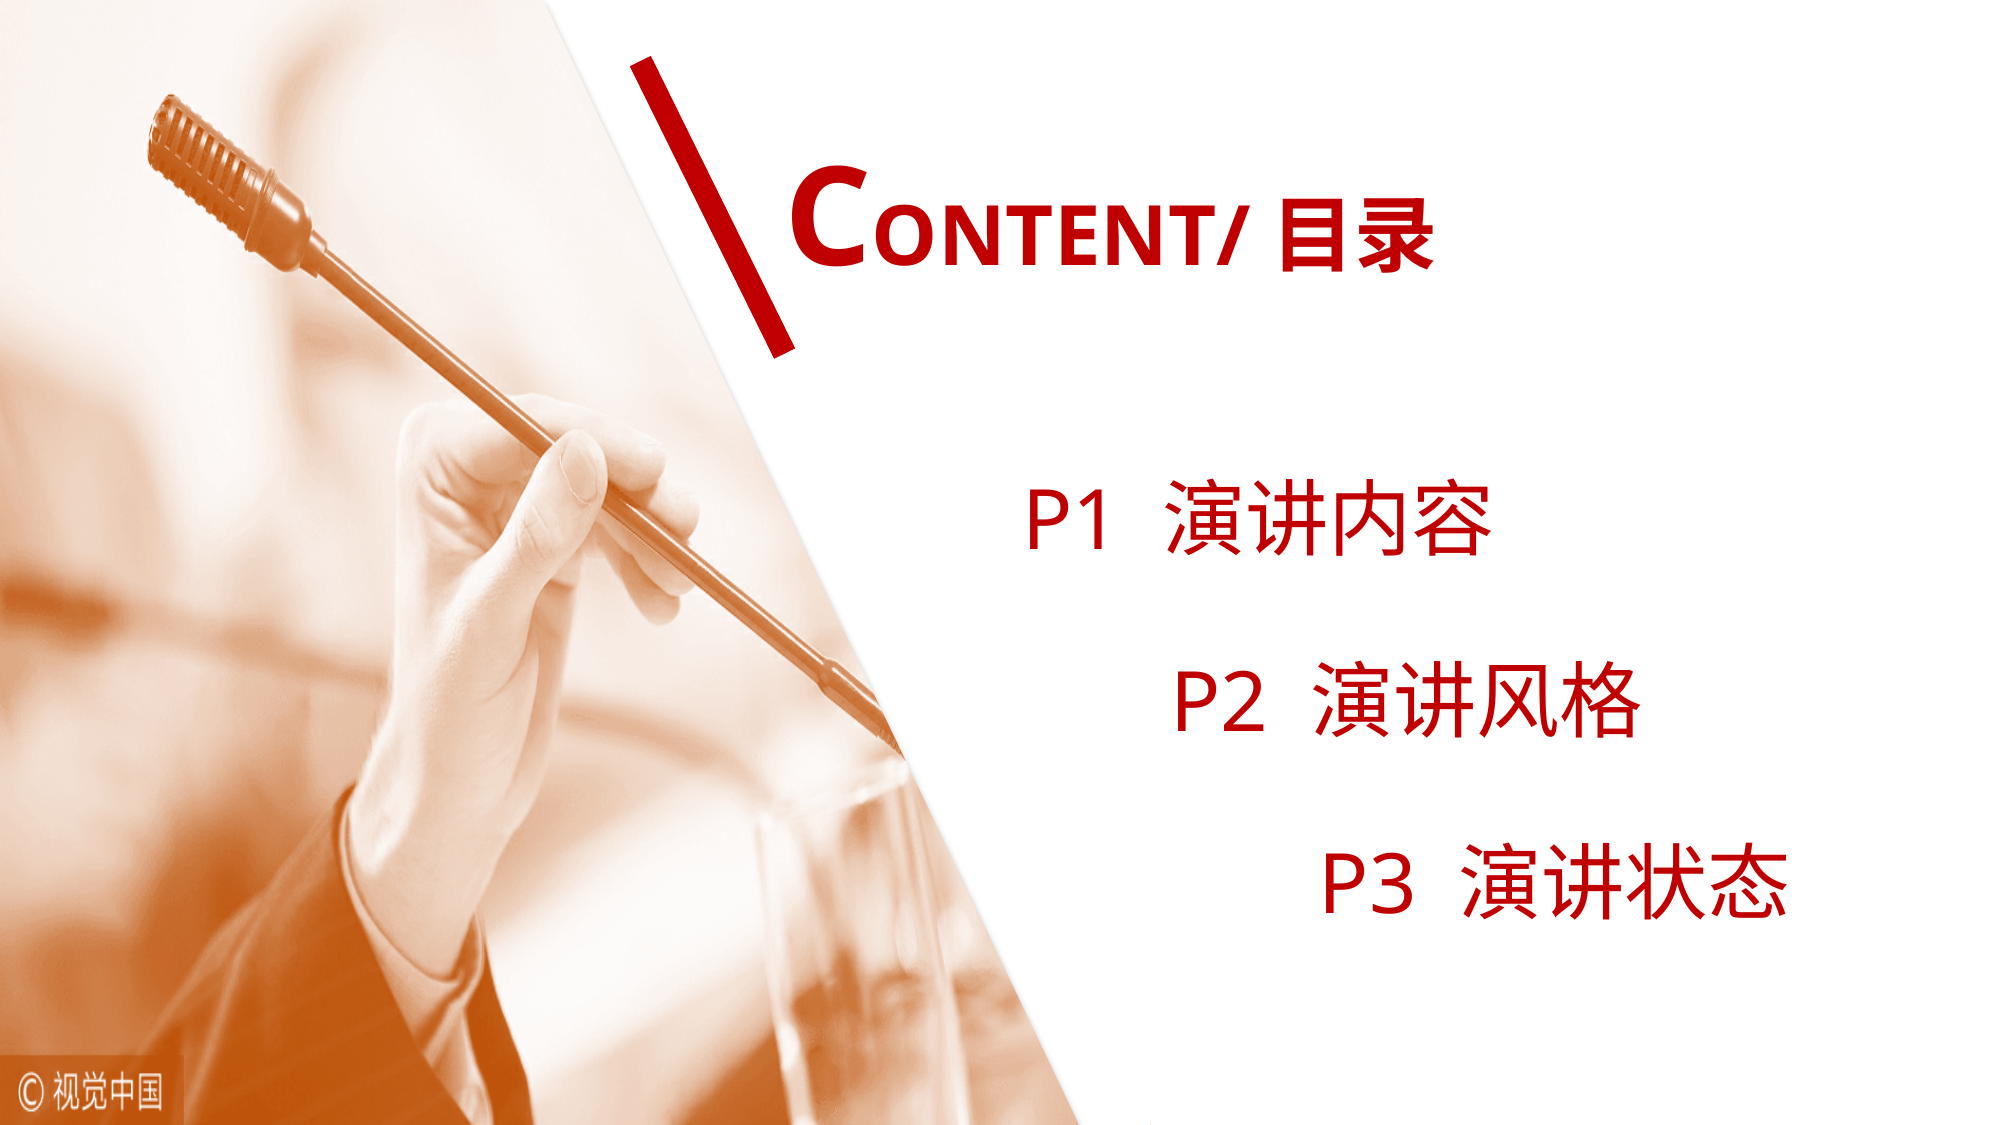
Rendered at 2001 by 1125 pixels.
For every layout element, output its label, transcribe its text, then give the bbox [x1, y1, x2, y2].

text_box P3 演讲状态 [1185, 822, 1925, 938]
text_box P1 演讲内容 [1082, 458, 1629, 574]
text_box P2 演讲风格 [1082, 640, 1777, 756]
picture [0, 0, 1082, 1125]
text_box CONTENT/目录 [1082, 120, 1481, 301]
